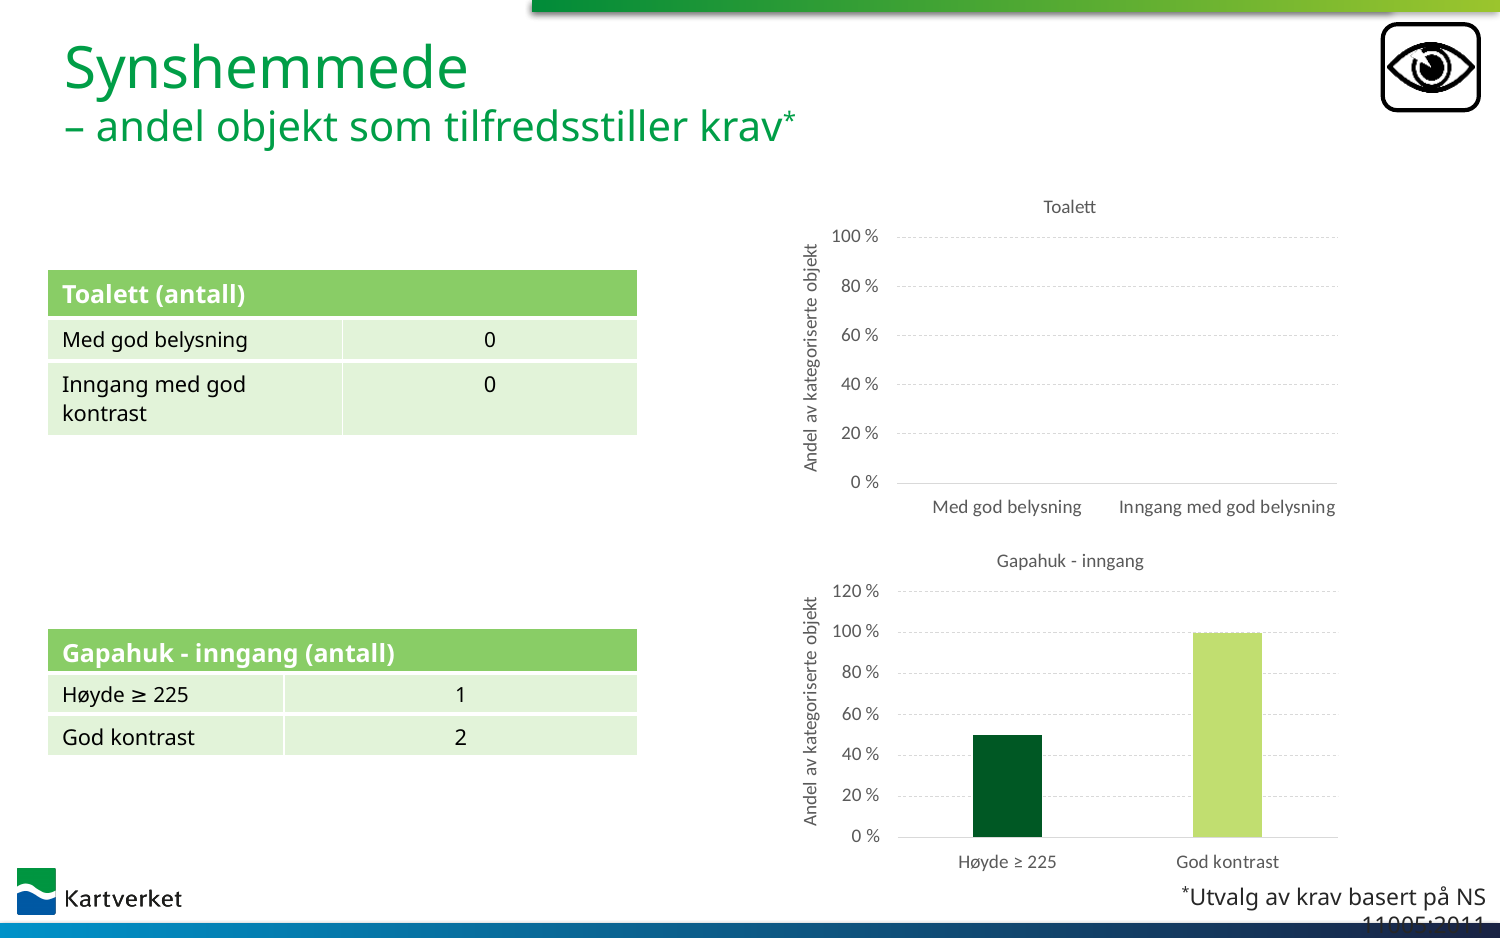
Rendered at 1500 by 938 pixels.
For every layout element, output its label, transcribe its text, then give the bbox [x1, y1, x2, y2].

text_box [1382, 24, 1480, 111]
table_cell 0 [343, 320, 637, 359]
table_cell God kontrast [48, 716, 283, 755]
table_cell Inngang med god kontrast [48, 363, 342, 435]
text_box Synshemmede – andel objekt som tilfredsstiller krav* [49, 24, 1431, 158]
table_header Gapahuk - inngang (antall) [48, 629, 637, 671]
table_cell 1 [285, 675, 637, 712]
table_cell Med god belysning [48, 320, 342, 359]
picture [791, 187, 1348, 526]
table_cell 0 [343, 363, 637, 435]
table_header Toalett (antall) [48, 270, 637, 316]
table_cell 2 [285, 716, 637, 755]
table_cell Høyde ≥ 225 [48, 675, 283, 712]
text_box *Utvalg av krav basert på NS 11005:2011 [1068, 873, 1500, 938]
picture [791, 541, 1349, 880]
